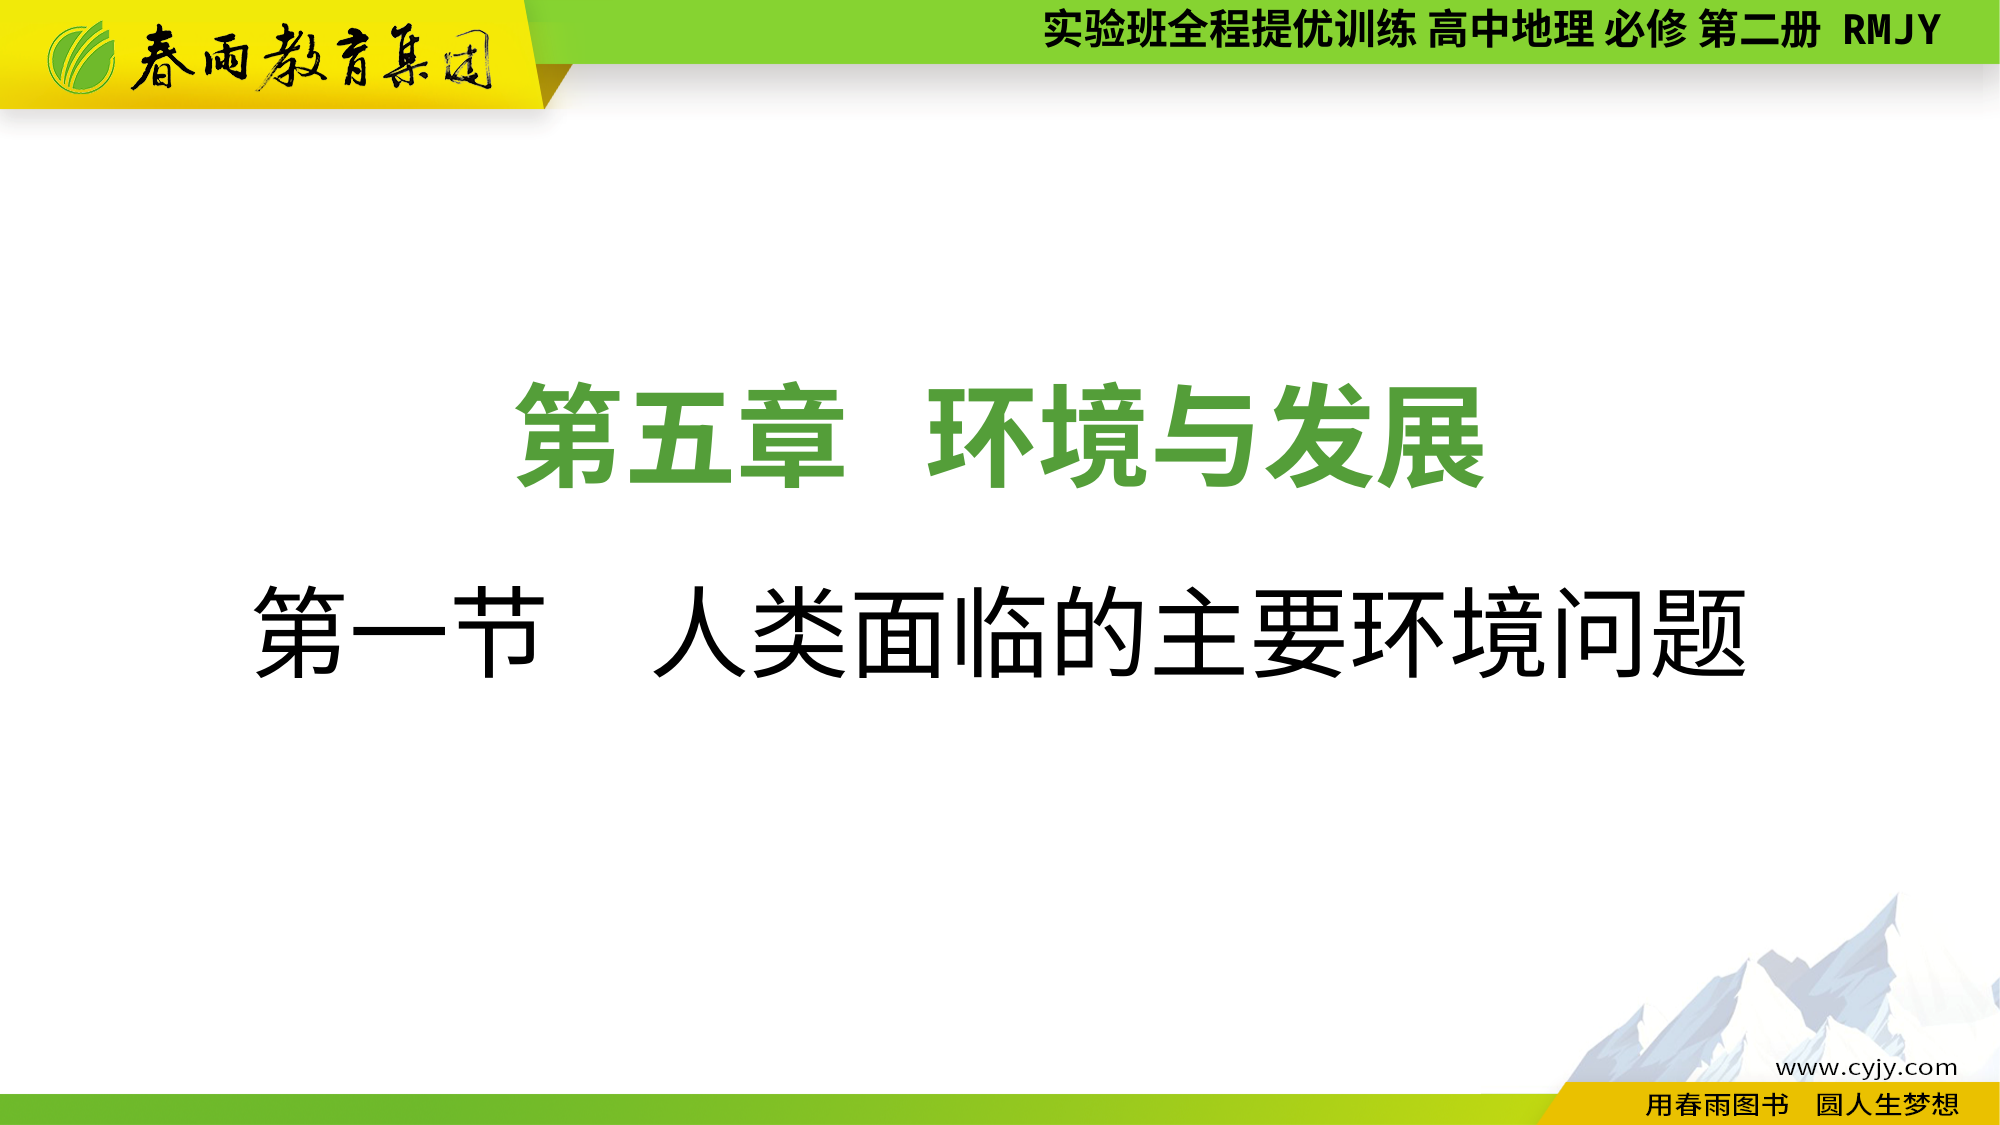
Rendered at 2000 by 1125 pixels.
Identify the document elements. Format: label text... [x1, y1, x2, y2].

text_box 第一节 人类面临的主要环境问题 [54, 503, 1946, 698]
picture [0, 0, 2000, 1125]
text_box 第五章 环境与发展 [54, 290, 1946, 503]
